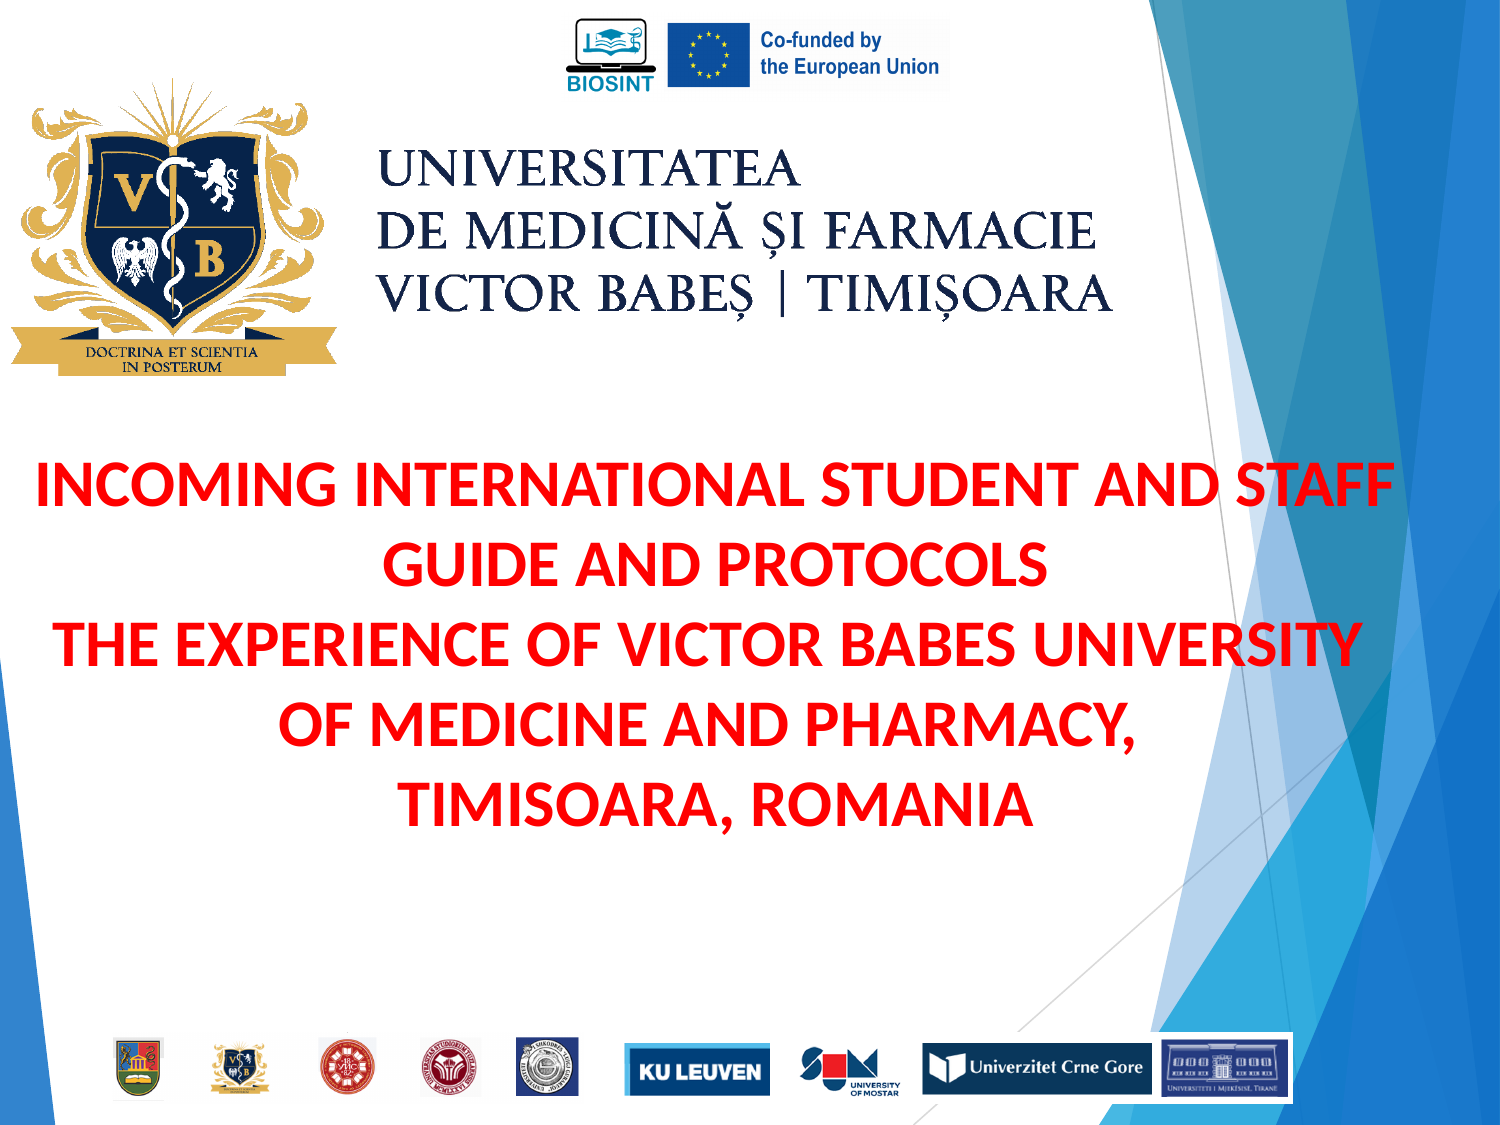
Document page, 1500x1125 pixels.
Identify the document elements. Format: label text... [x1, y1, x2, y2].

text_box INCOMING INTERNATIONAL STUDENT AND STAFF GUIDE AND PROTOCOLS THE EXPERIENCE OF VICTOR BABES UNIVERSITY OF MEDICINE AND PHARMACY, TIMISOARA, ROMANIA [0, 432, 1437, 848]
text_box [111, 1032, 1293, 1105]
picture [10, 12, 1113, 376]
